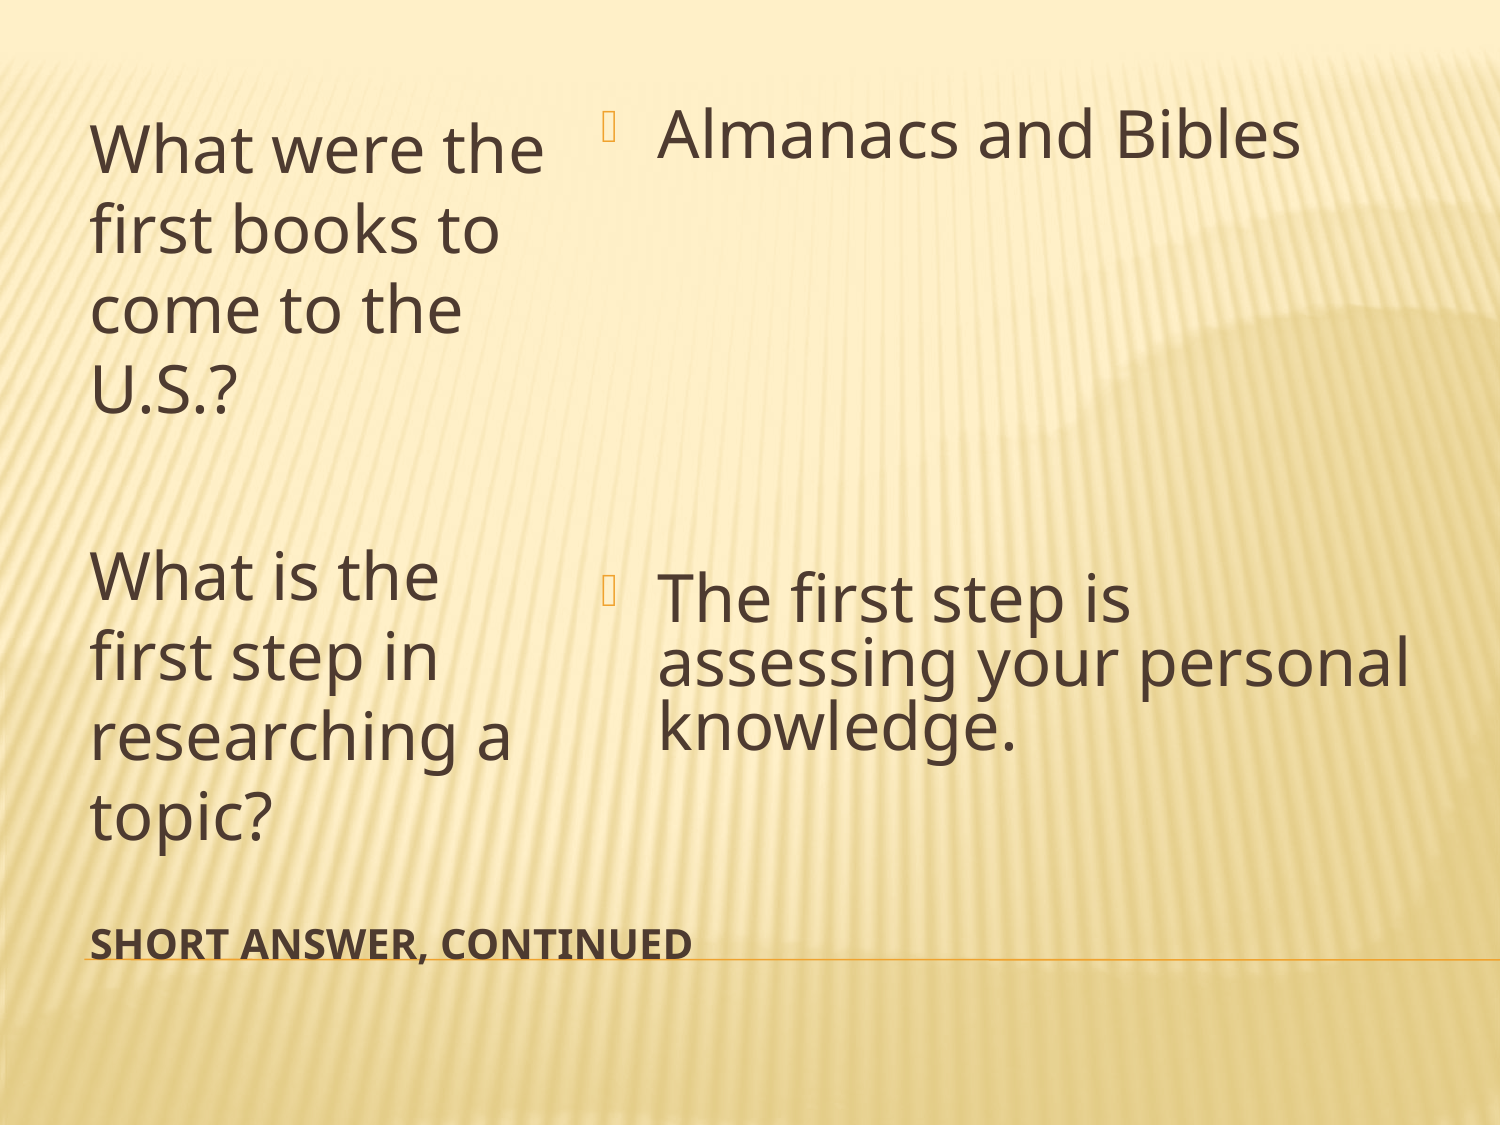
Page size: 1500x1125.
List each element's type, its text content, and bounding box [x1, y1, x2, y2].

list What were the first books to come to the U.S.? What is the first step in researching a topic? [75, 99, 569, 888]
title Short answer, continued [75, 900, 1463, 986]
list Almanacs and Bibles The first step is assessing your personal knowledge. [586, 99, 1463, 888]
